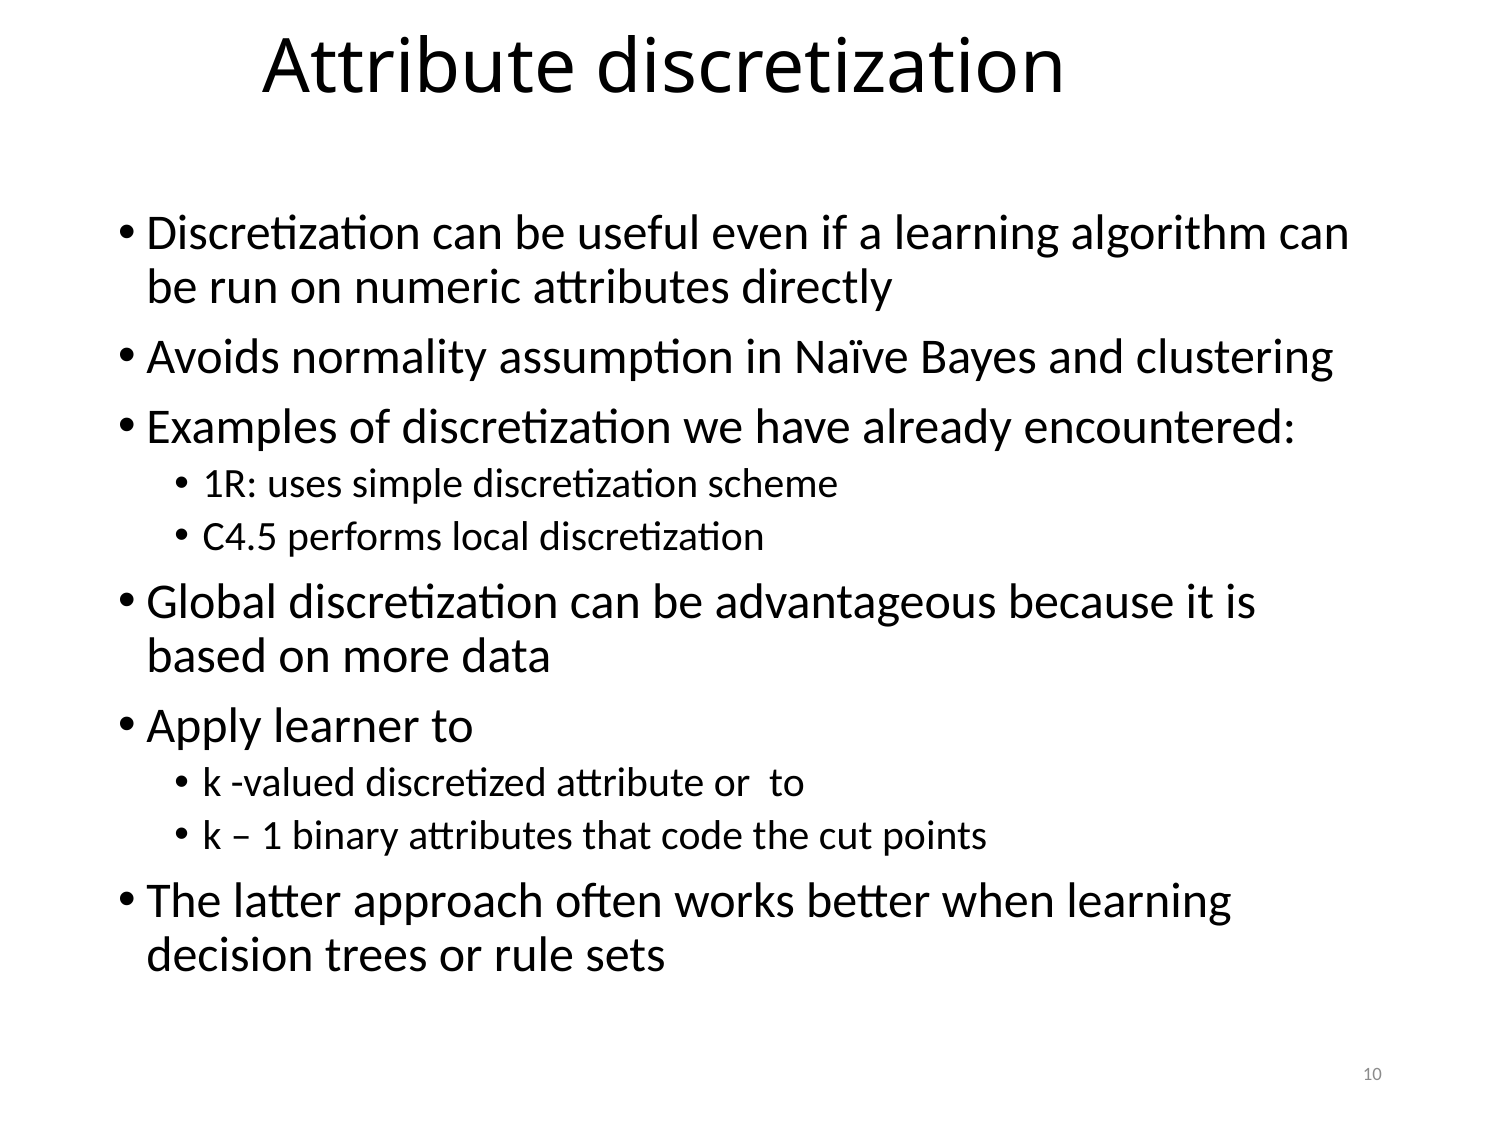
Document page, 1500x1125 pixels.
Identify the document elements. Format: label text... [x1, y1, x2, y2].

title Attribute discretization [247, 10, 1397, 126]
list Discretization can be useful even if a learning algorithm can be run on numeric attributes directly Avoids normality assumption in Naïve Bayes and clustering Examples of discretization we have already encountered: 1R: uses simple discretization scheme C4.5 performs local discretization Global discretization can be advantageous because it is based on more data Apply learner to k -valued discretized attribute or to k – 1 binary attributes that code the cut points The latter approach often works better when learning decision trees or rule sets [103, 199, 1397, 1014]
slide_number 10 [1059, 1042, 1397, 1103]
